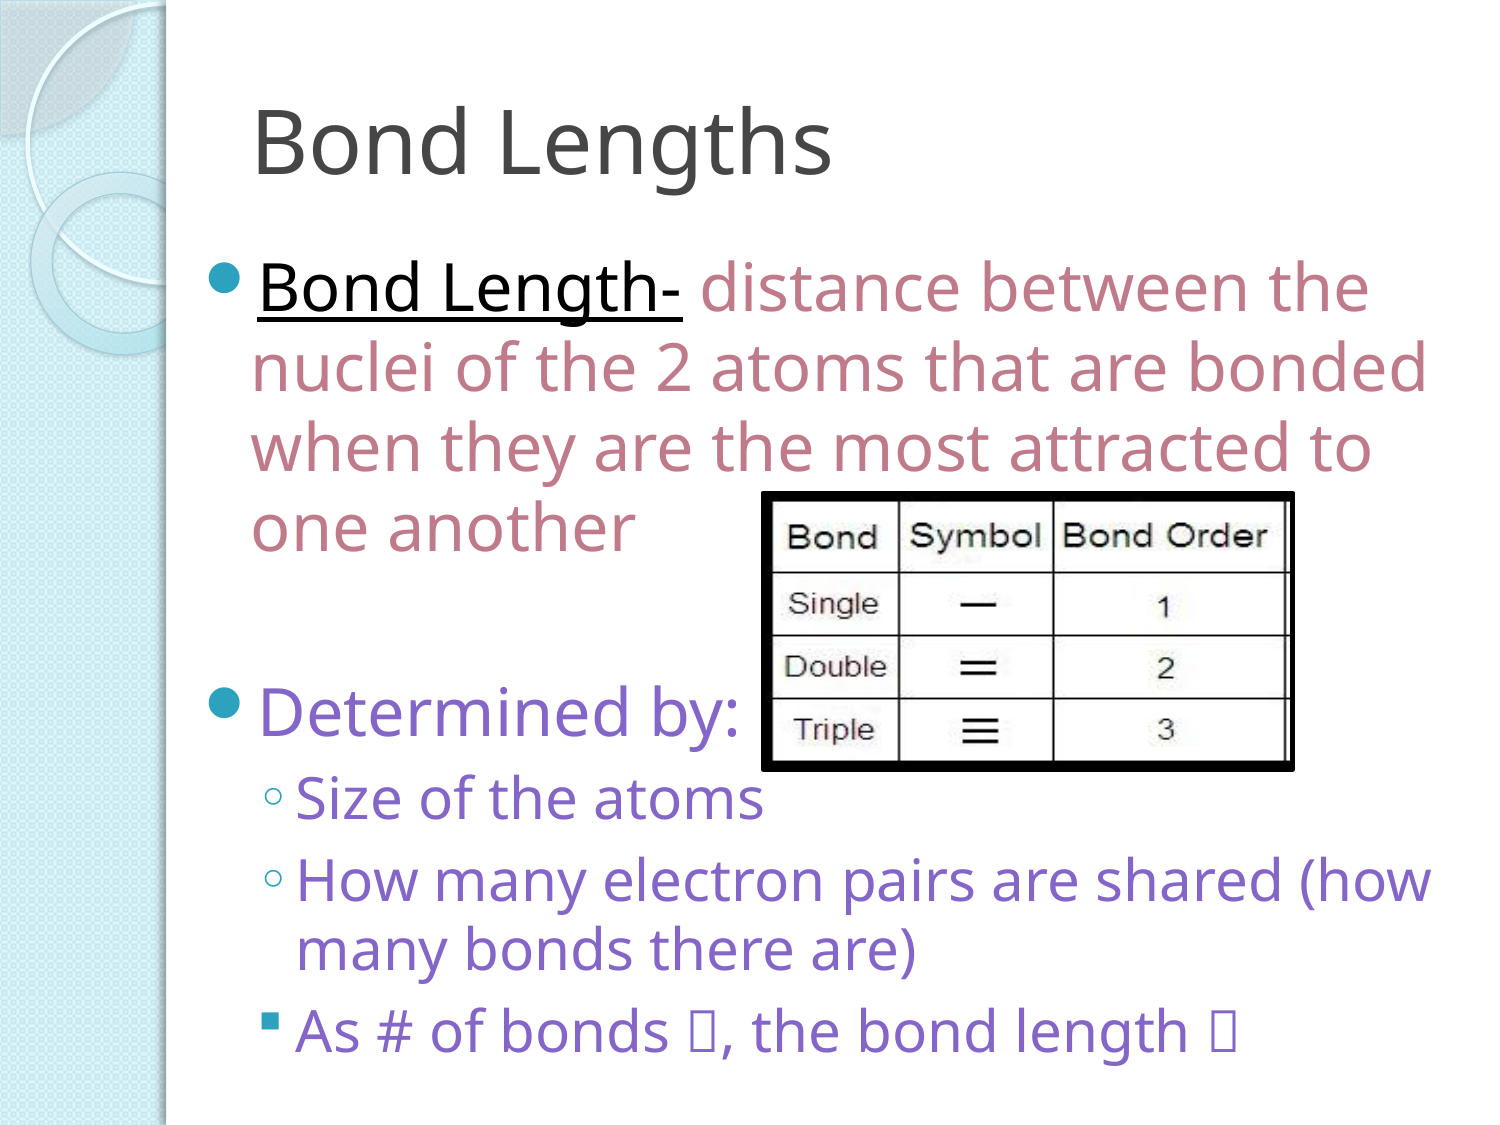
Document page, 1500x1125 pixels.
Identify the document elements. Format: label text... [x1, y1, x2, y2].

picture [765, 495, 1291, 768]
list Bond Length- distance between the nuclei of the 2 atoms that are bonded when they are the most attracted to one another Determined by: Size of the atoms How many electron pairs are shared (how many bonds there are) As # of bonds , the bond length  [175, 237, 1466, 1025]
title Bond Lengths [235, 45, 1466, 233]
